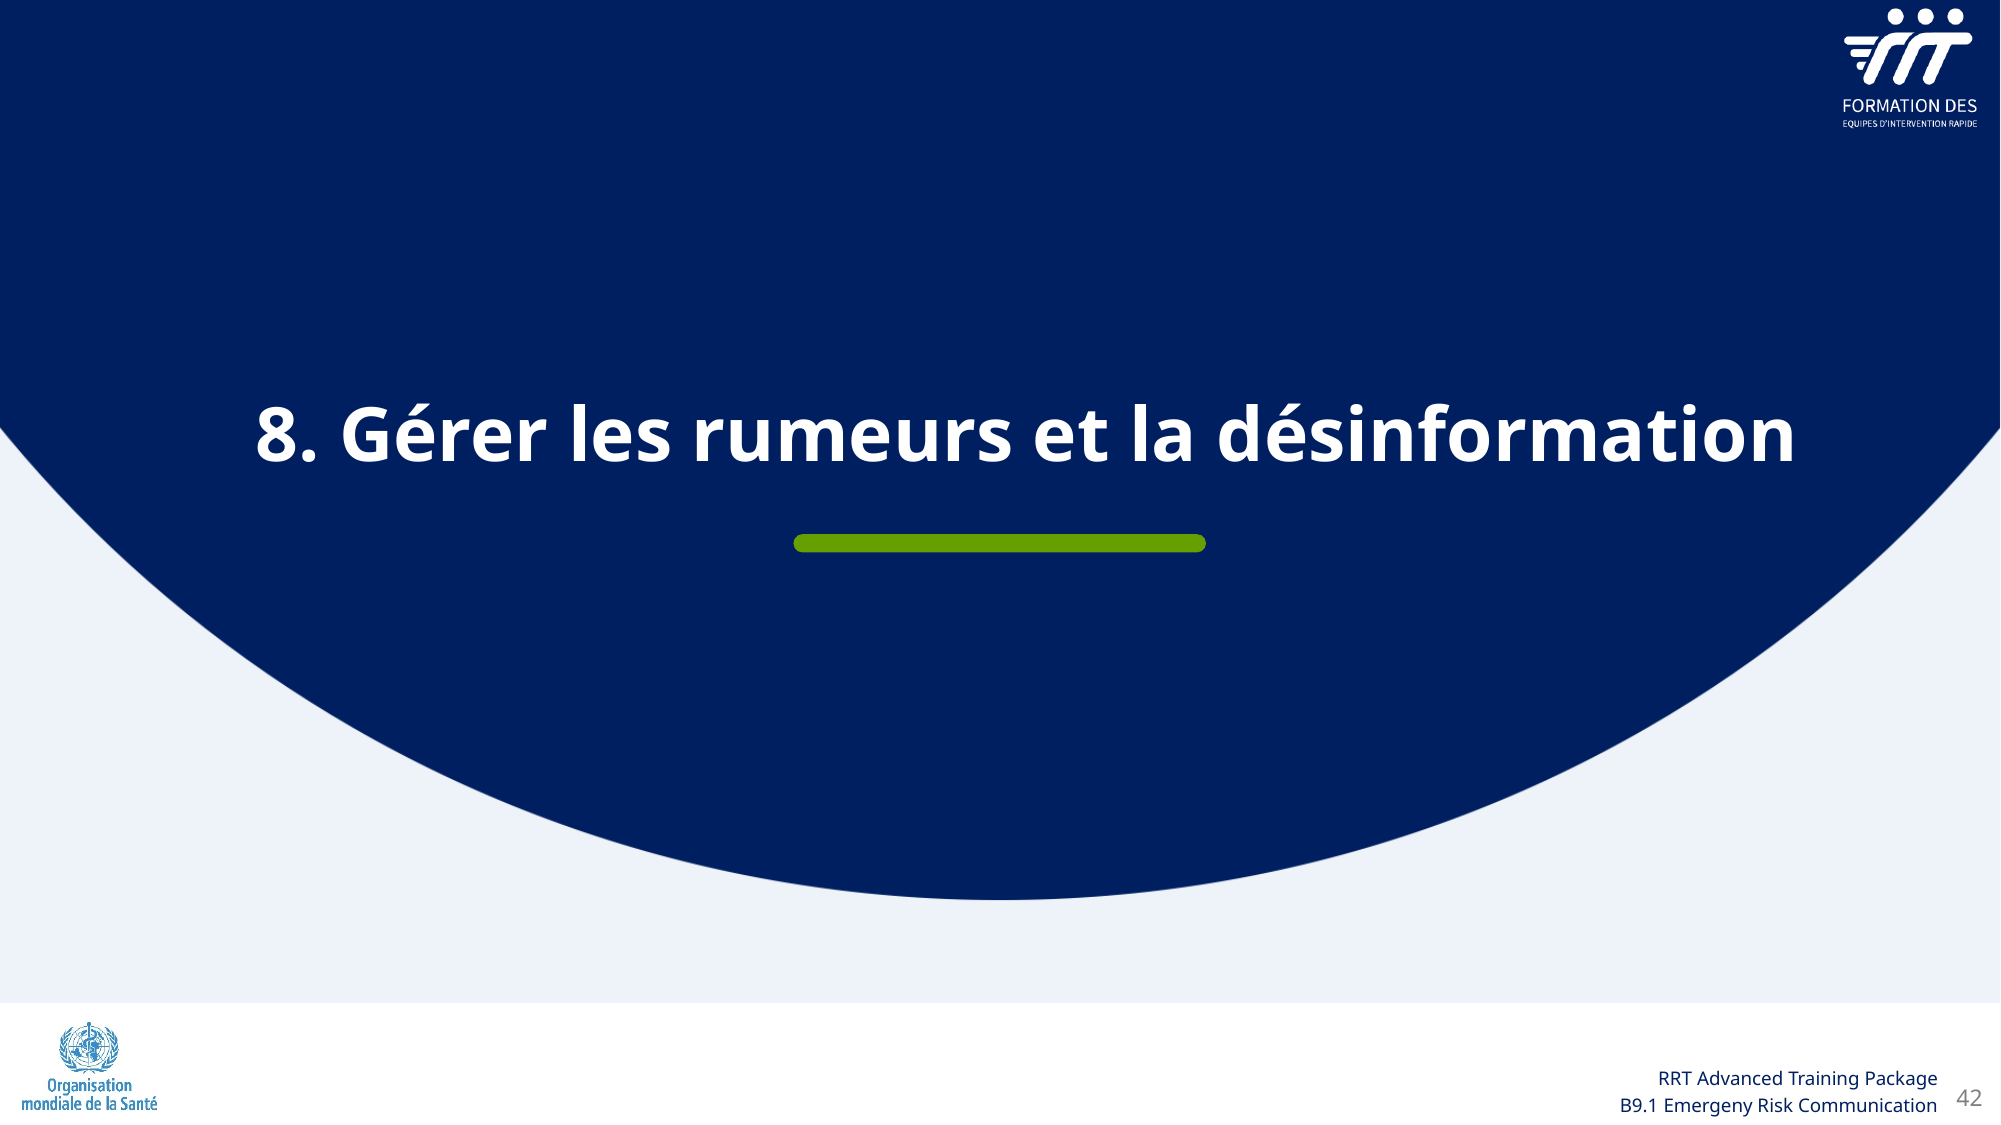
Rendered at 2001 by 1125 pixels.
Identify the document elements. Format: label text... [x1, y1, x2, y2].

text_box 8. Gérer les rumeurs et la désinformation [96, 323, 1958, 631]
picture [0, 0, 2001, 1003]
picture [20, 1020, 158, 1111]
